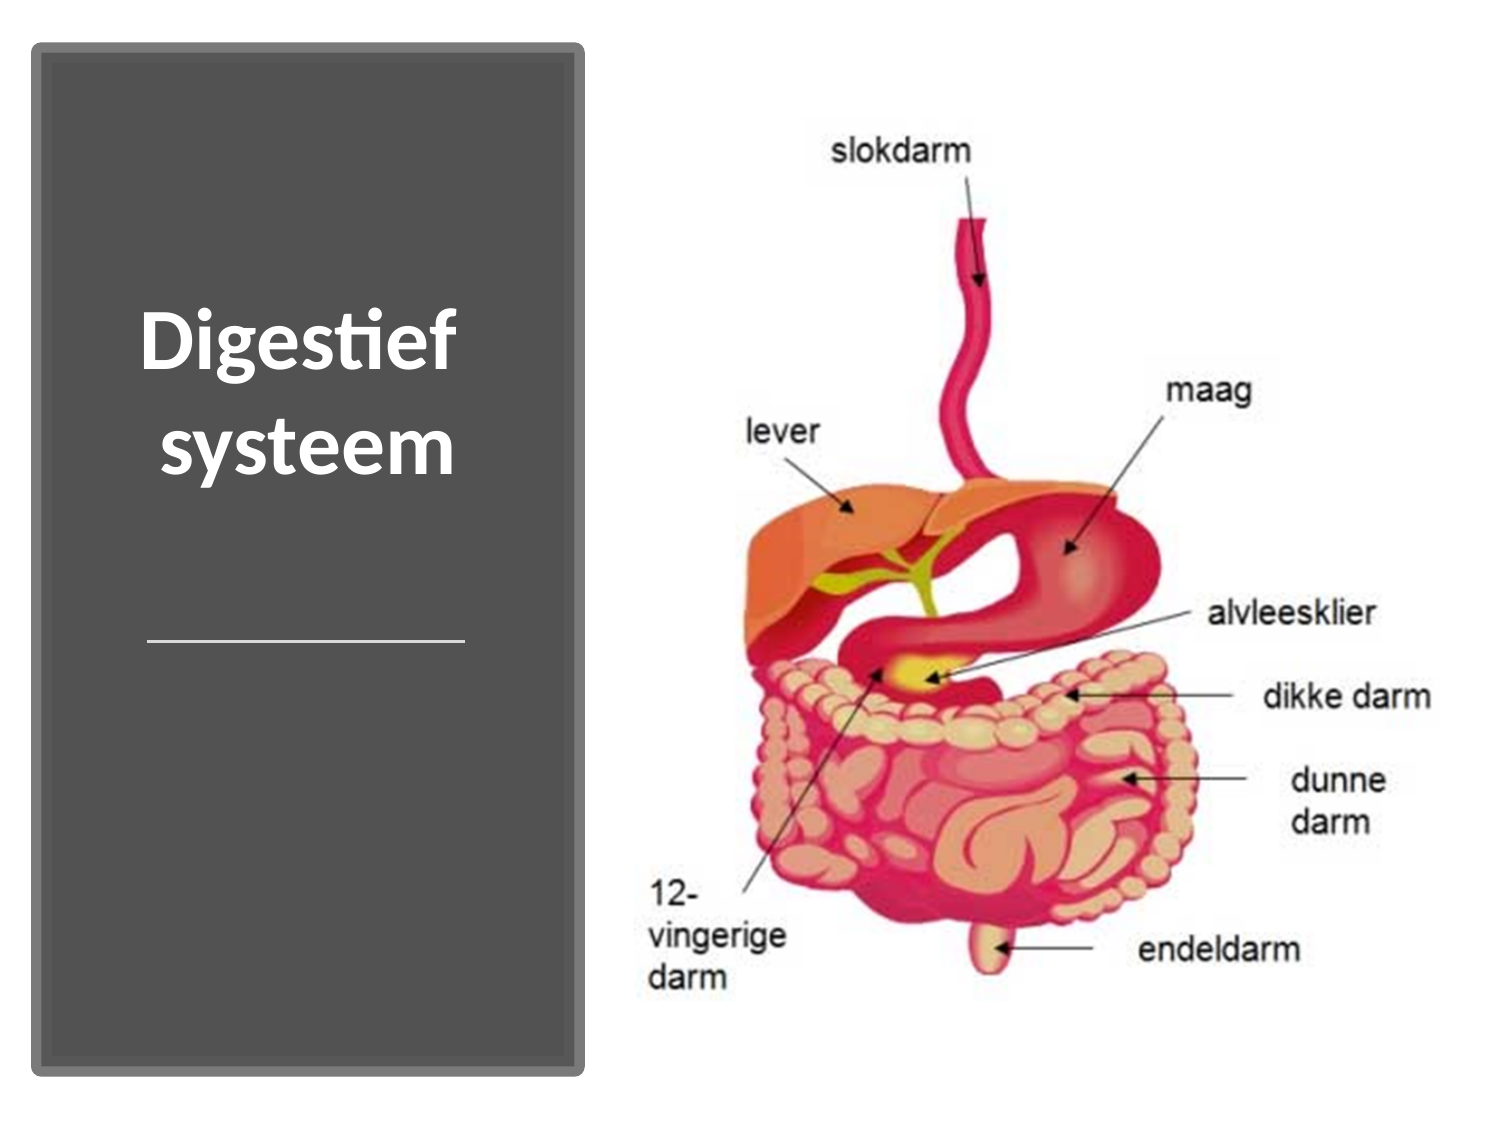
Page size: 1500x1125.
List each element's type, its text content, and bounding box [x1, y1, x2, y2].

title Digestief systeem [82, 149, 533, 624]
text_box [39, 51, 576, 1068]
picture [633, 117, 1441, 1009]
